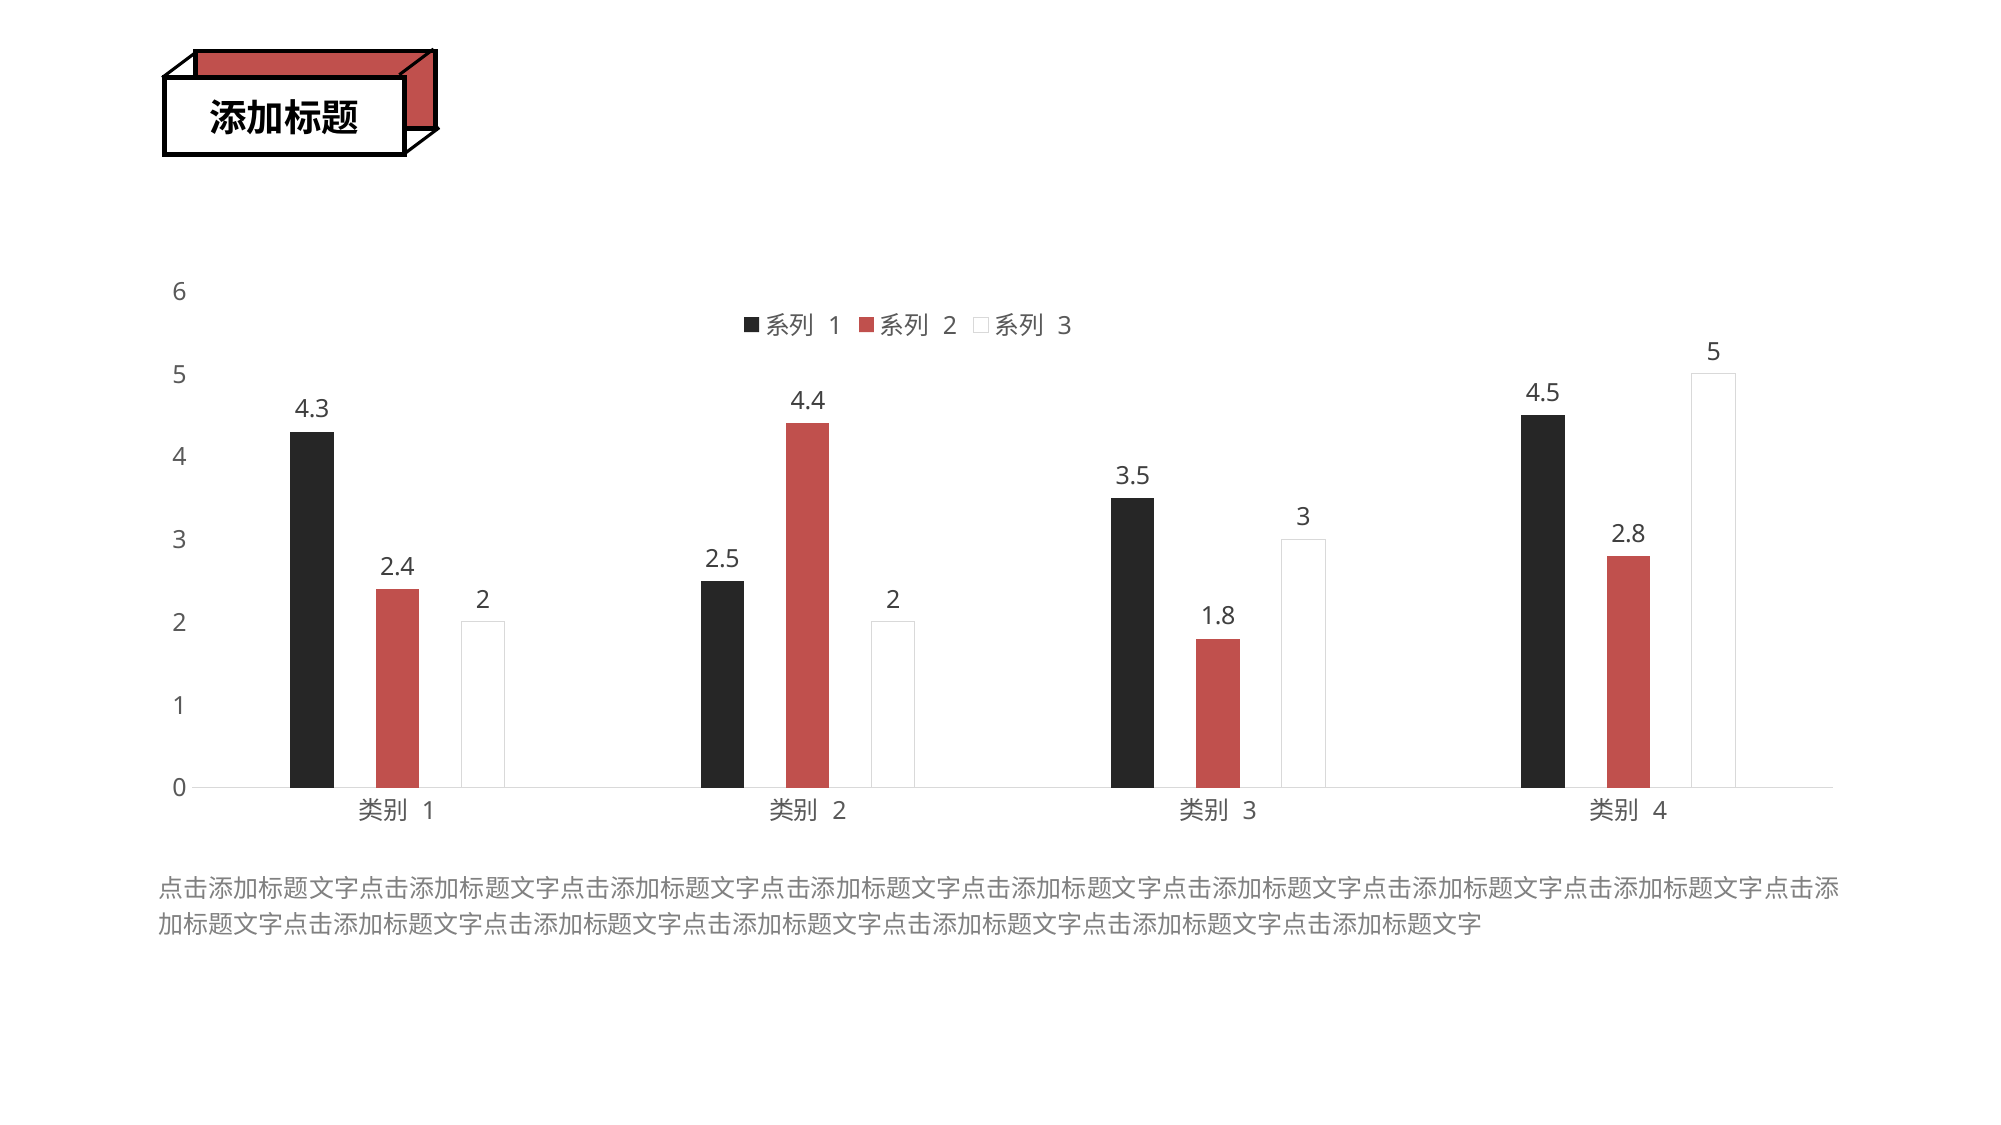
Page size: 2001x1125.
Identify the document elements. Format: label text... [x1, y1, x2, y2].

text_box 点击添加标题文字点击添加标题文字点击添加标题文字点击添加标题文字点击添加标题文字点击添加标题文字点击添加标题文字点击添加标题文字点击添加标题文字点击添加标题文字点击添加标题文字点击添加标题文字点击添加标题文字点击添加标题文字点击添加标题文字 [143, 877, 1857, 947]
chart [143, 266, 1857, 877]
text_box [162, 48, 440, 155]
